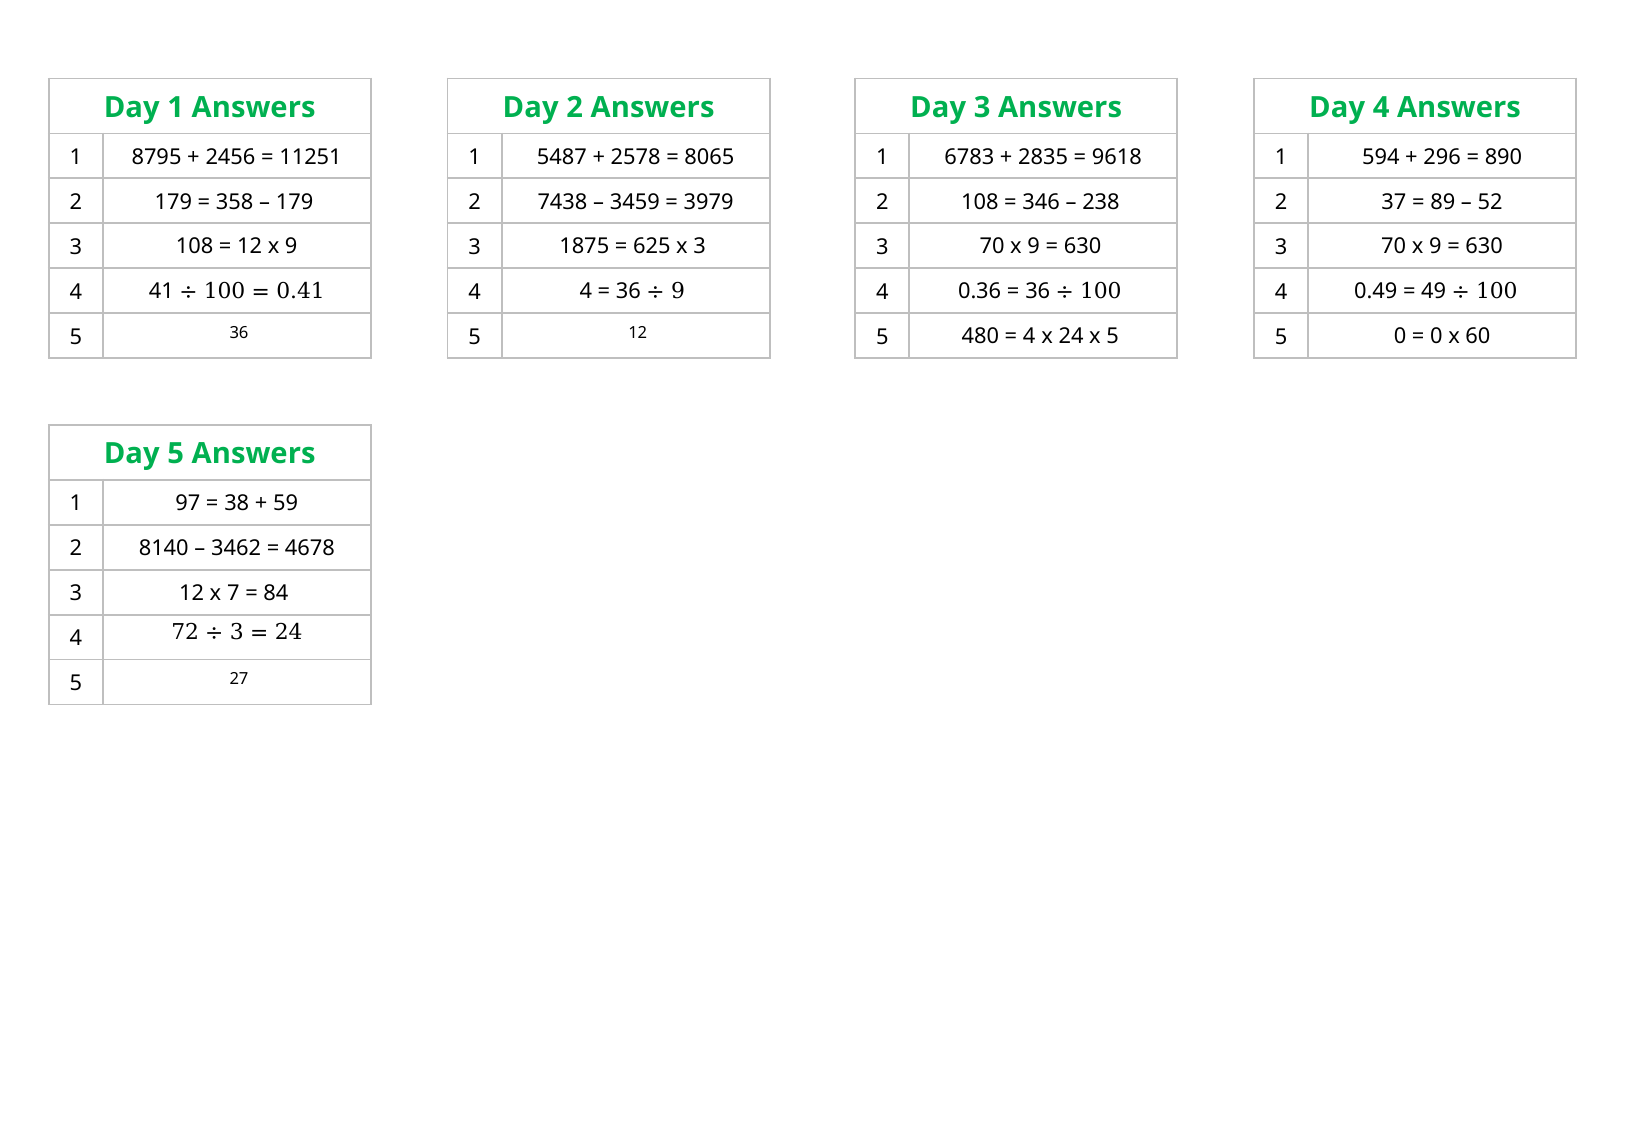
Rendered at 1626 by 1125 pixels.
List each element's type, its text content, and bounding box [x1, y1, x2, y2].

table_header Day 4 Answers [1255, 79, 1575, 133]
table_cell 6783 + 2835 = 9618 [910, 134, 1176, 177]
table_cell 70 x 9 = 630 [1309, 224, 1575, 267]
table_cell 2 [1255, 179, 1307, 222]
table_cell 0.49 = 49 ÷ 100 [1309, 269, 1575, 312]
table_cell 4 [856, 269, 908, 312]
table_header Day 3 Answers [856, 79, 1176, 133]
table_cell 3 [1255, 224, 1307, 267]
table_cell 480 = 4 x 24 x 5 [910, 314, 1176, 357]
table_cell 594 + 296 = 890 [1309, 134, 1575, 177]
table_cell 1 [1255, 134, 1307, 177]
table_cell 0.36 = 36 ÷ 100 [910, 269, 1176, 312]
table_cell 4 [1255, 269, 1307, 312]
table_cell 1 [856, 134, 908, 177]
table_cell 2 [856, 179, 908, 222]
table_cell 70 x 9 = 630 [910, 224, 1176, 267]
table_cell 3 [856, 224, 908, 267]
table_cell 5 [856, 314, 908, 357]
table_cell 37 = 89 – 52 [1309, 179, 1575, 222]
table_cell 0 = 0 x 60 [1309, 314, 1575, 357]
table_cell 108 = 346 – 238 [910, 179, 1176, 222]
table_cell 5 [1255, 314, 1307, 357]
